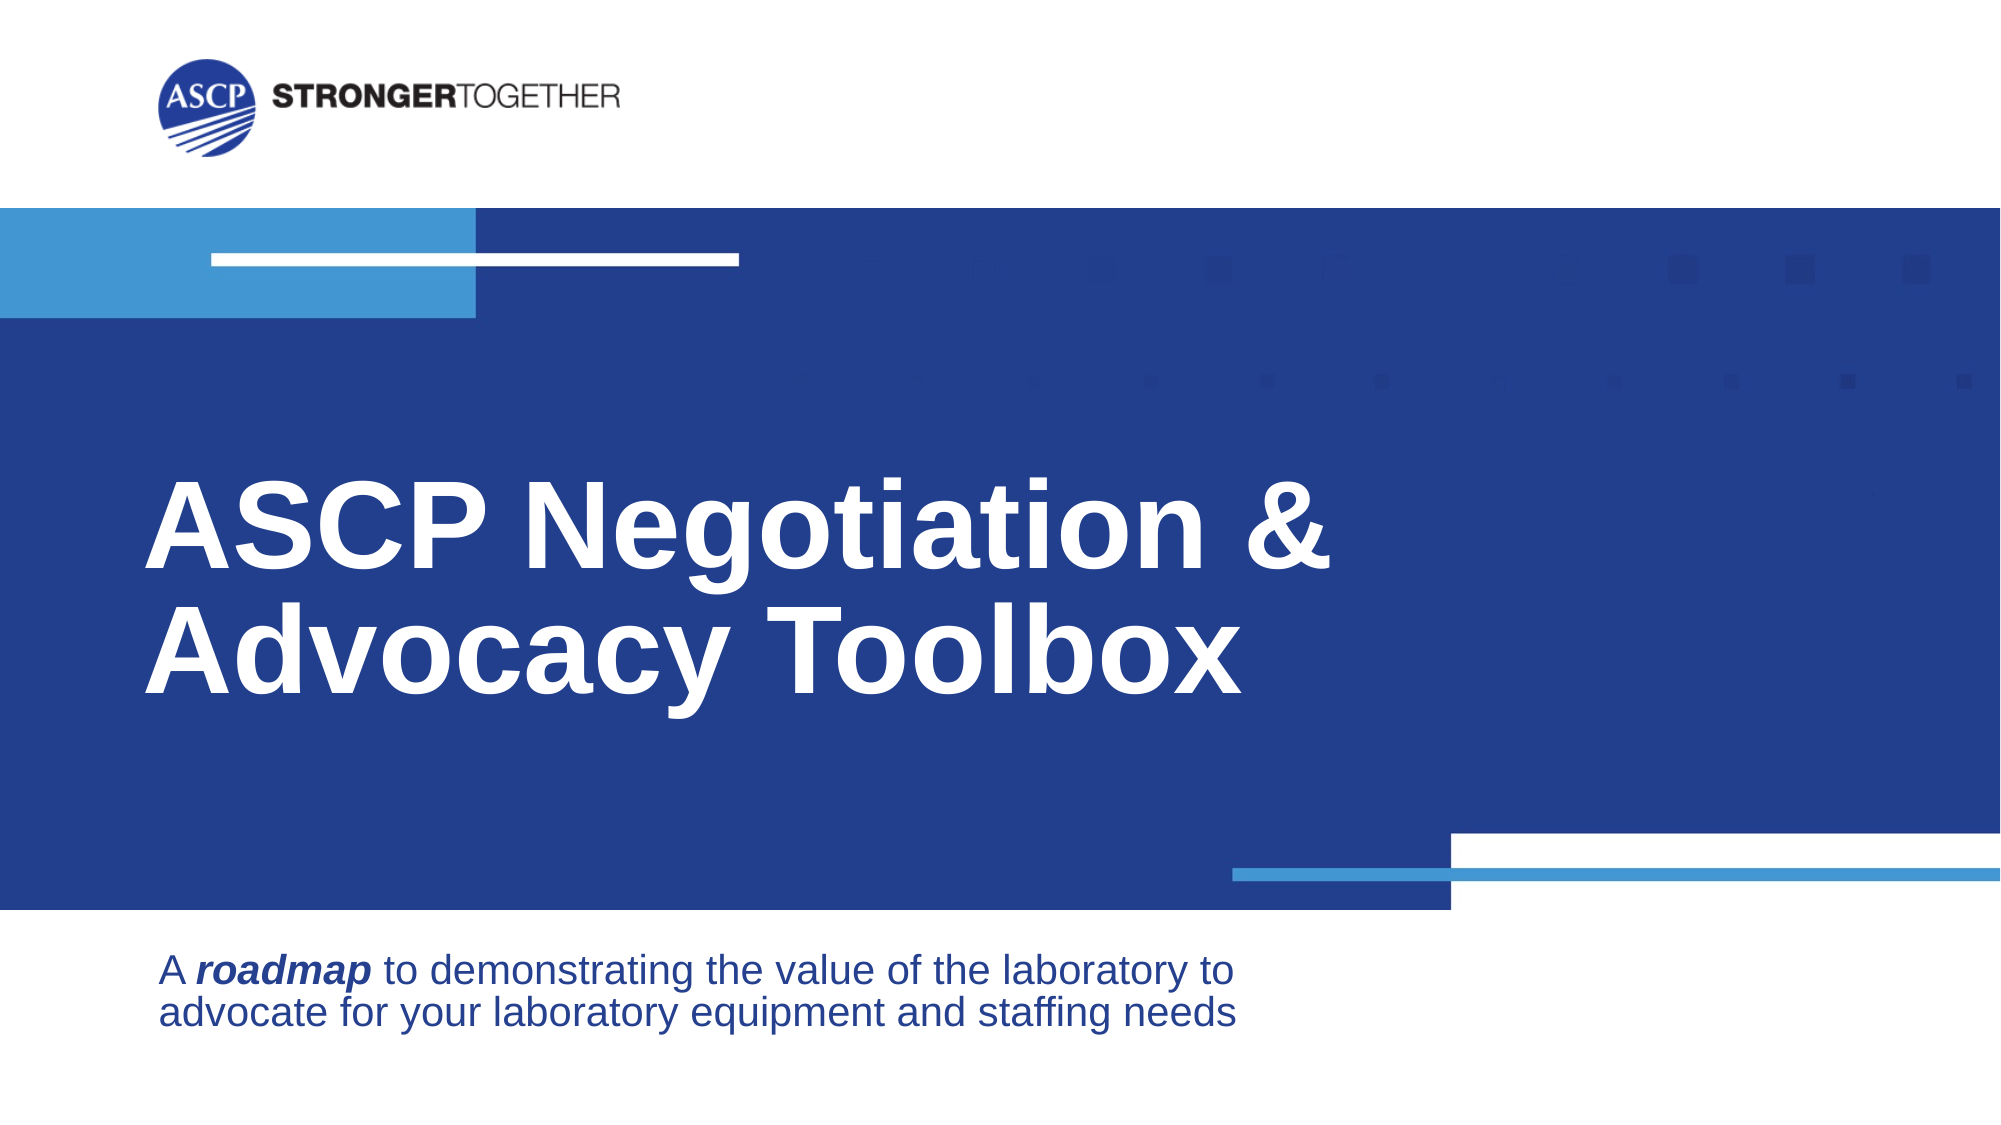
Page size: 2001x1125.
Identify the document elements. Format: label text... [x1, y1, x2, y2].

picture [158, 59, 620, 157]
subtitle A roadmap to demonstrating the value of the laboratory to advocate for your laboratory equipment and staffing needs [143, 883, 1368, 1104]
title ASCP Negotiation & Advocacy Toolbox [127, 320, 1644, 867]
picture [0, 208, 2001, 910]
